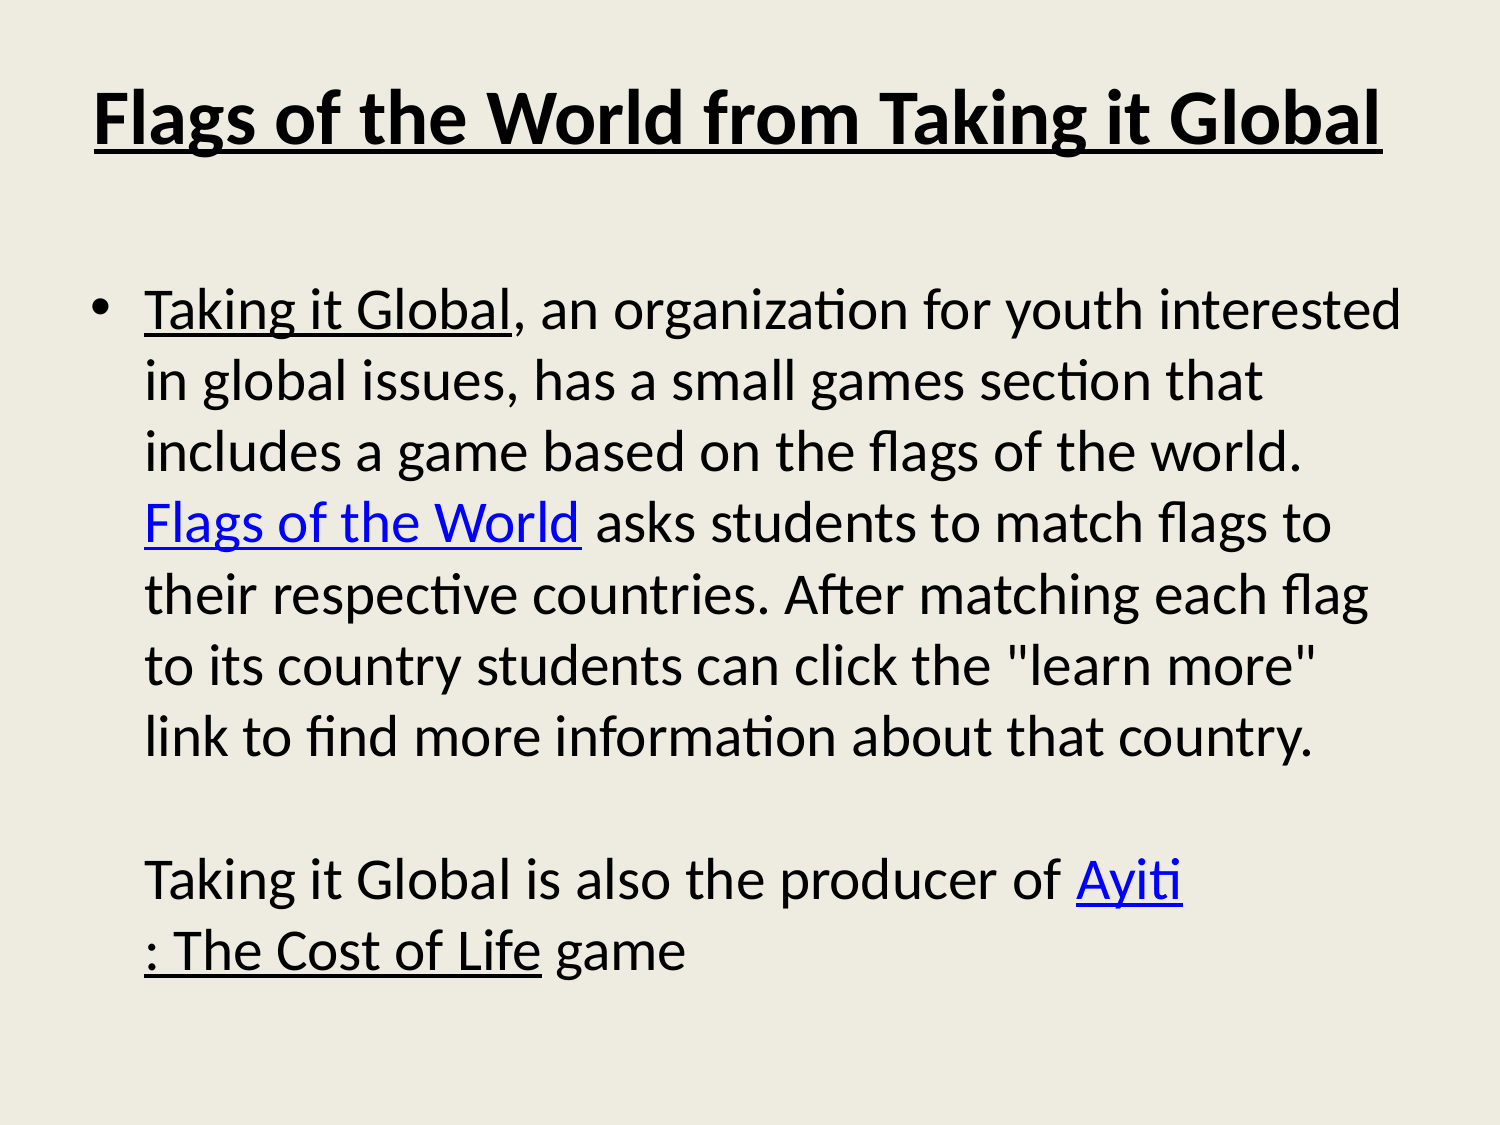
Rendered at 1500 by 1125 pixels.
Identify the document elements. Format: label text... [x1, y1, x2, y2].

title Flags of the World from Taking it Global [75, 45, 1425, 262]
list Taking it Global, an organization for youth interested in global issues, has a small games section that includes a game based on the flags of the world. Flags of the World asks students to match flags to their respective countries. After matching each flag to its country students can click the "learn more" link to find more information about that country. Taking it Global is also the producer of Ayiti: The Cost of Life game [75, 262, 1425, 1005]
